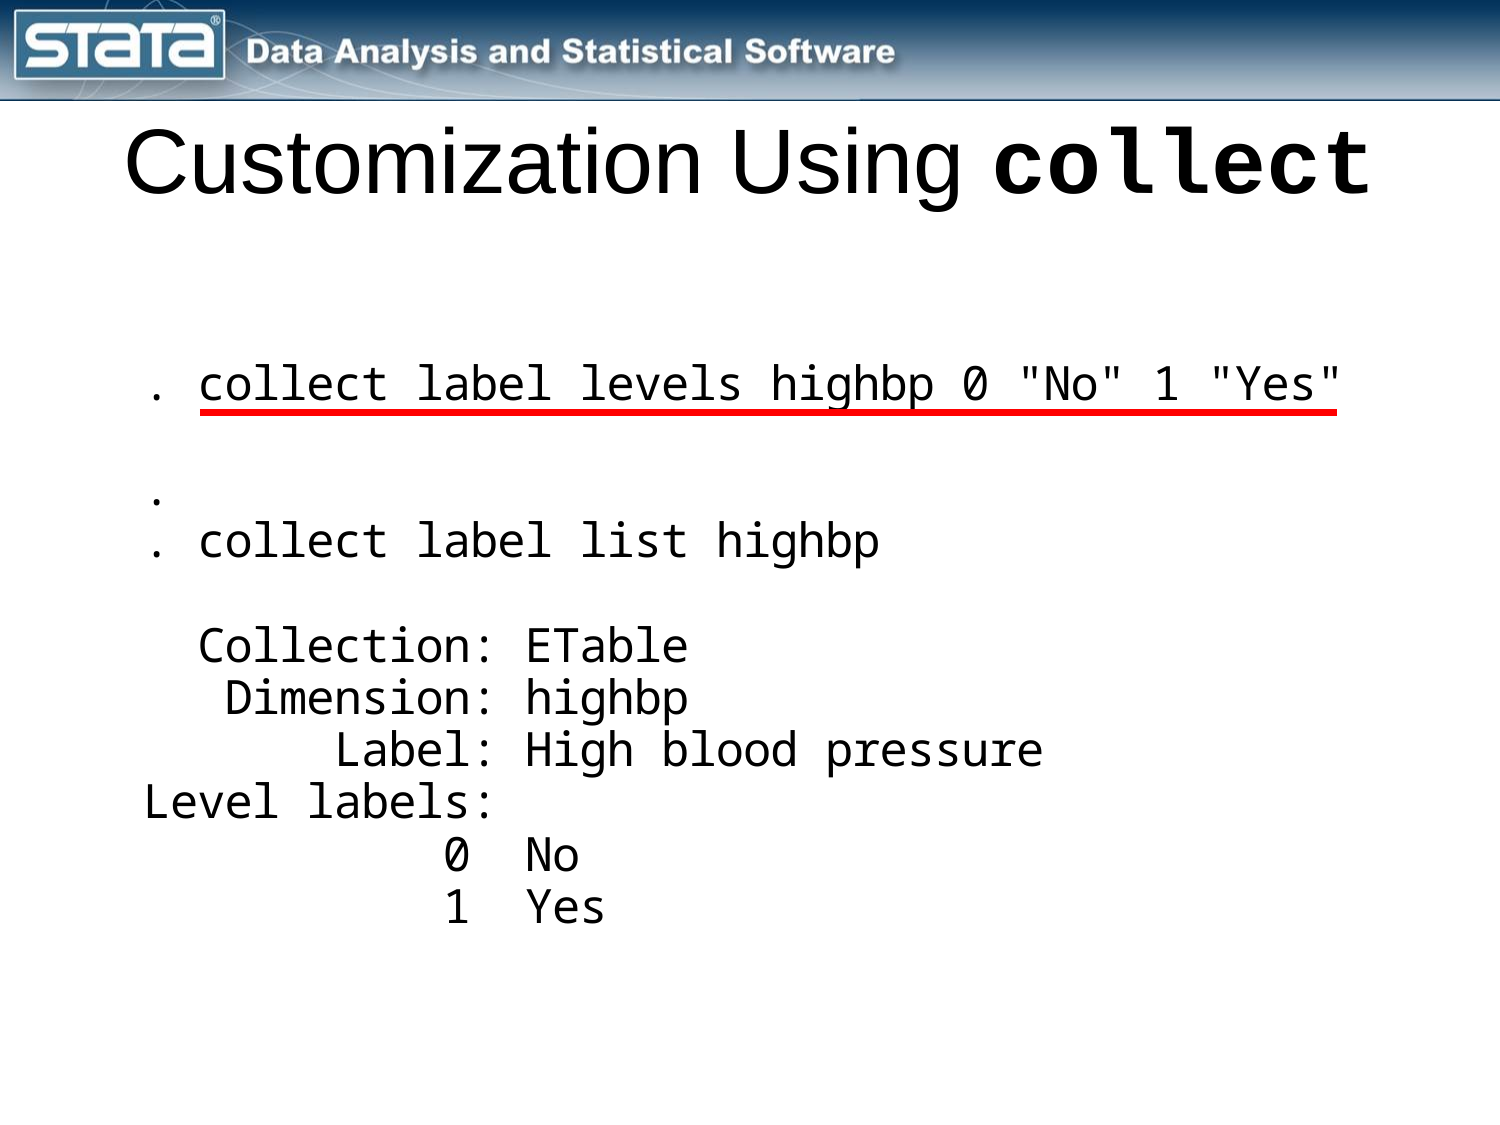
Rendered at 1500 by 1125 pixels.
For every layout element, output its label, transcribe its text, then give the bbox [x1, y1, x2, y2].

picture [135, 349, 1365, 926]
picture [0, 0, 1500, 102]
title Customization Using collect [0, 108, 1500, 213]
